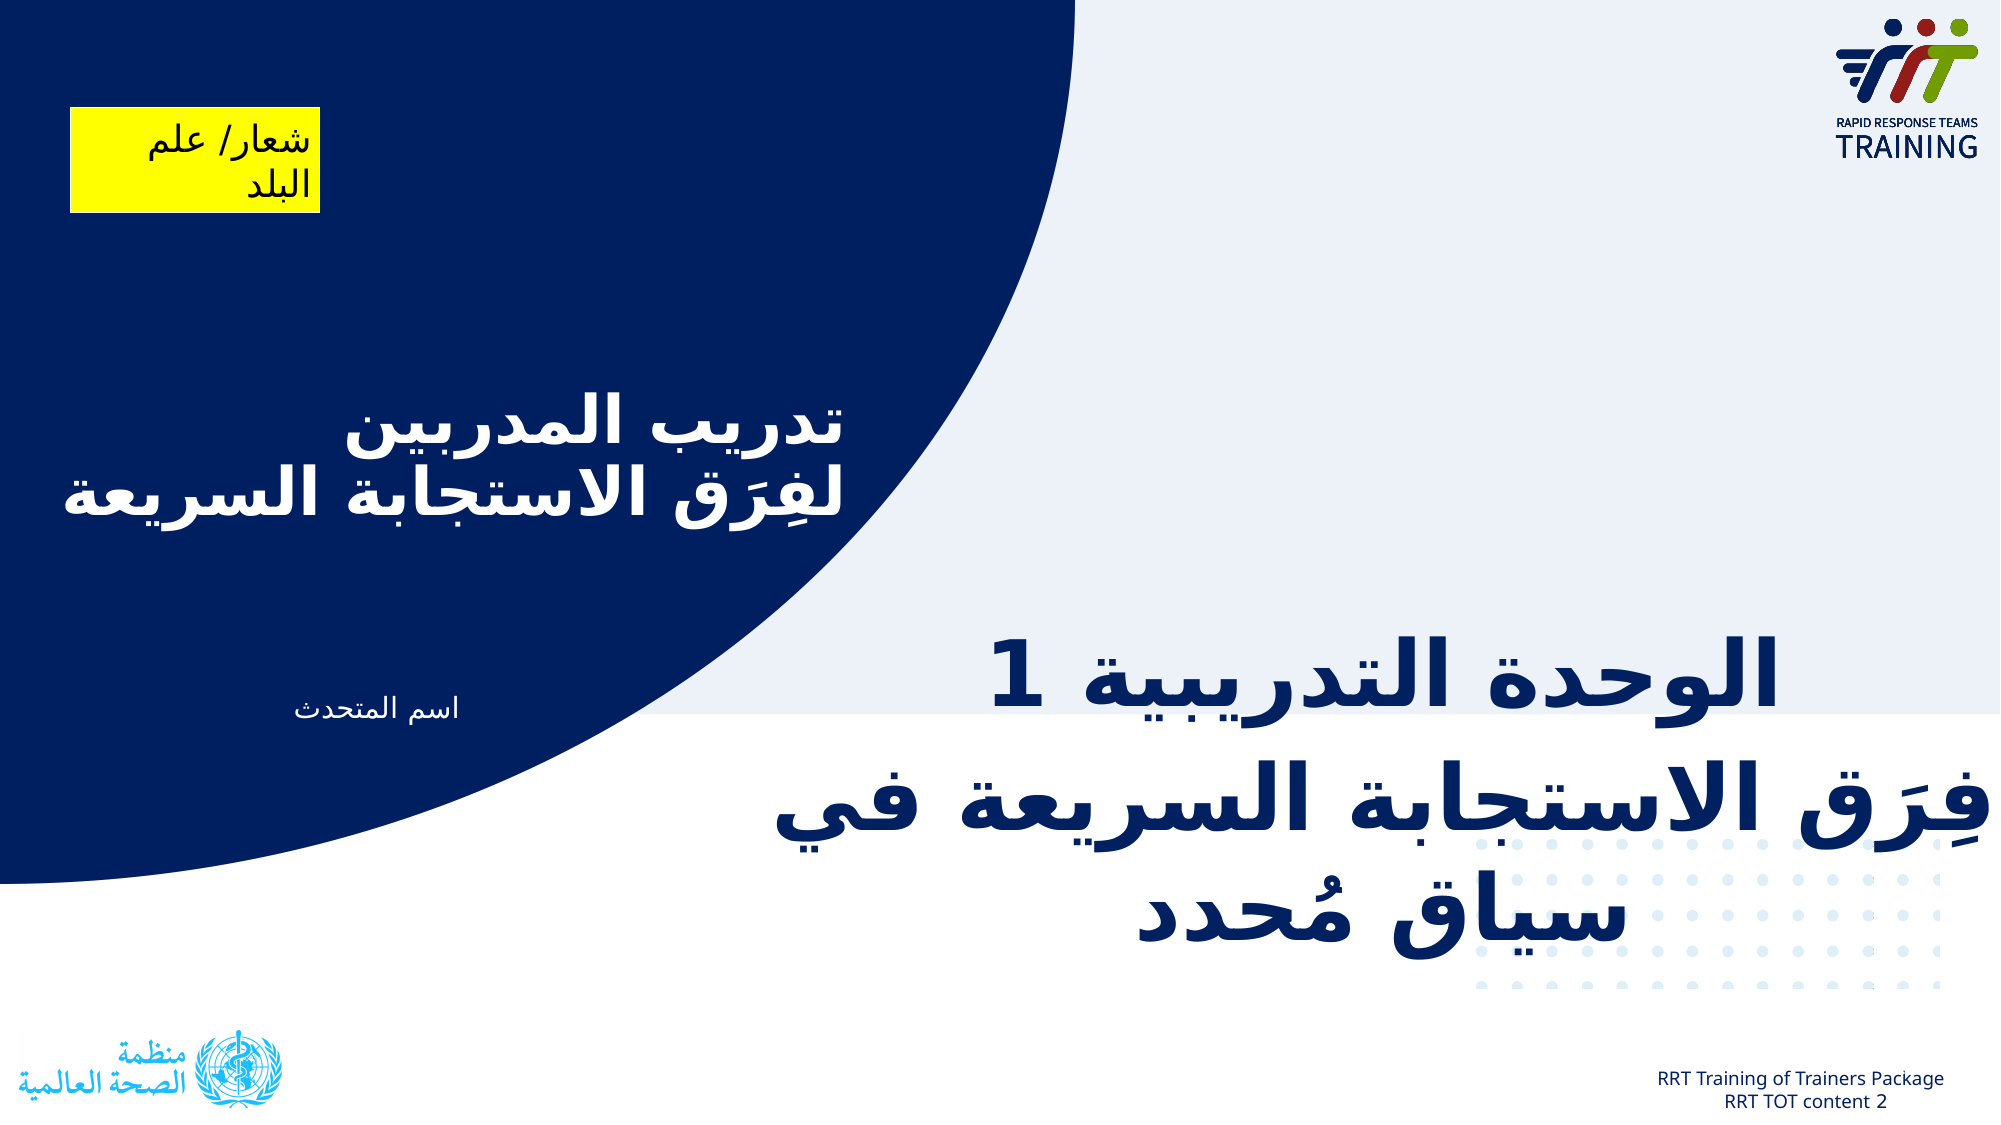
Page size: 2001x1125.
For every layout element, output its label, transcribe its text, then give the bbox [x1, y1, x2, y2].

picture [19, 1030, 282, 1108]
text_box الوحدة التدريبية 1 فِرَق الاستجابة السريعة في سياق مُحدد [654, 607, 2000, 1062]
title تدريب المدربين لفِرَق الاستجابة السريعة [45, 259, 856, 657]
picture [0, 0, 1075, 884]
picture [1835, 19, 1978, 167]
text_box اسم المتحدث [84, 682, 468, 733]
slide_number 1 [1887, 1062, 1916, 1090]
text_box شعار/ علم البلد [70, 107, 320, 213]
